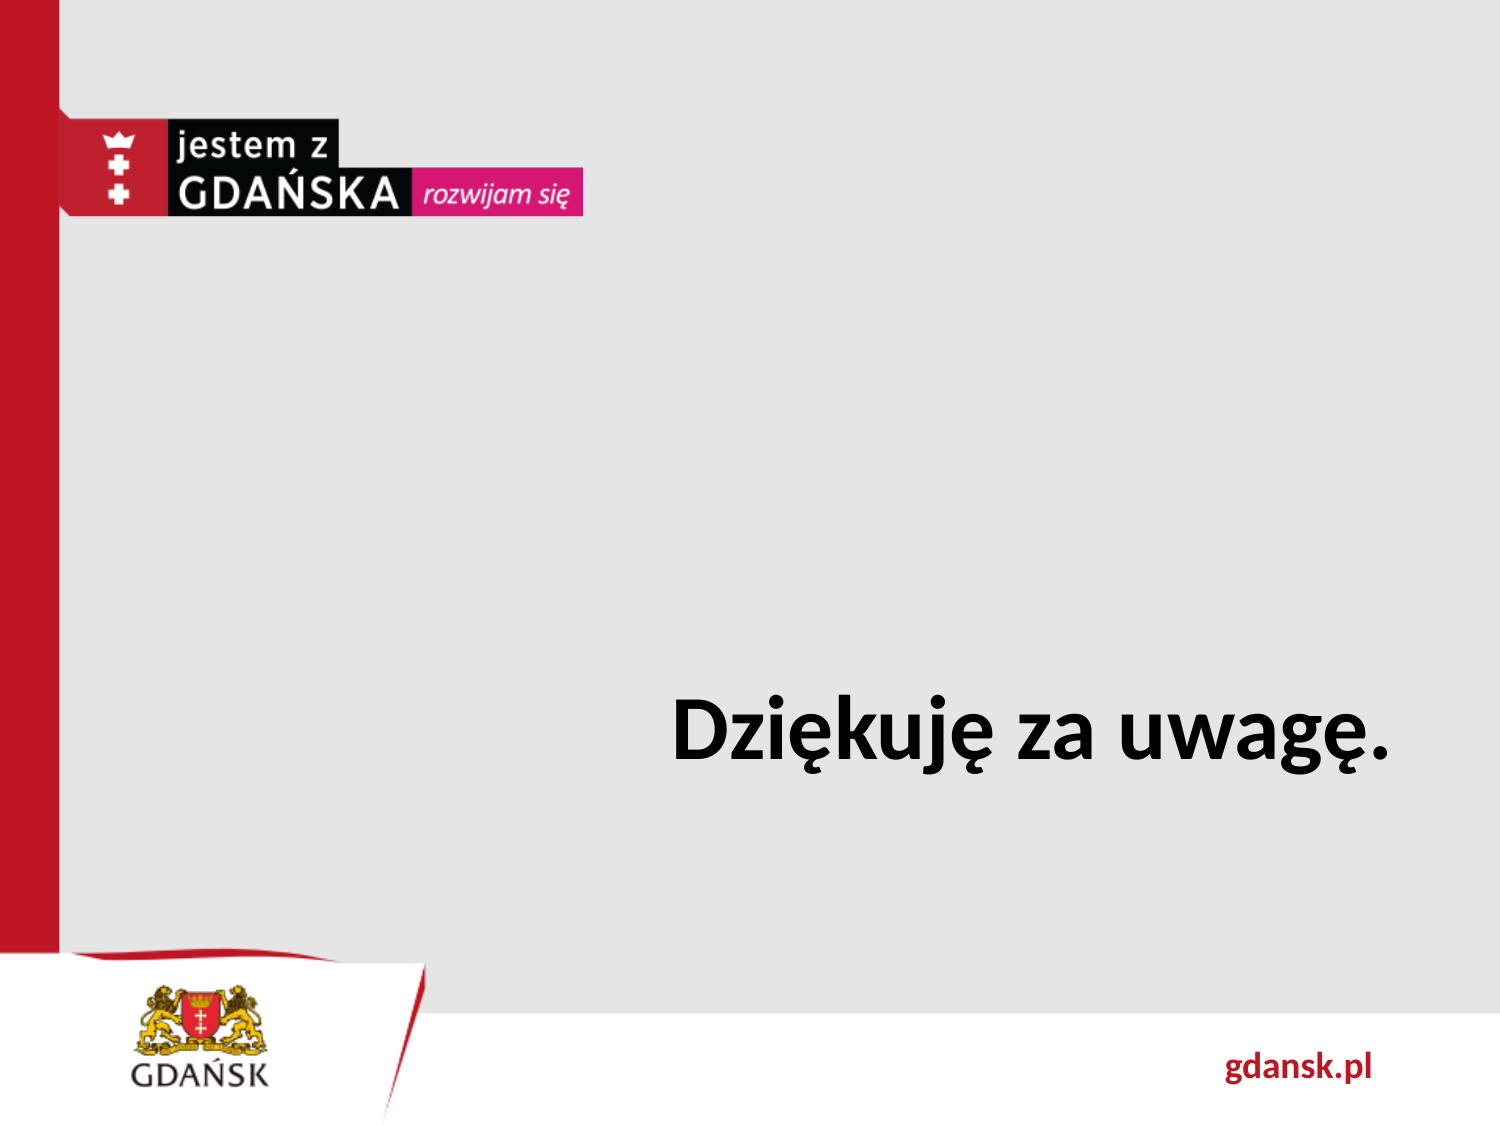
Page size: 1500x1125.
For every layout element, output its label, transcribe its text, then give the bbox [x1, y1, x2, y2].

picture [58, 107, 583, 218]
title Dziękuję za uwagę. [435, 660, 1409, 1125]
